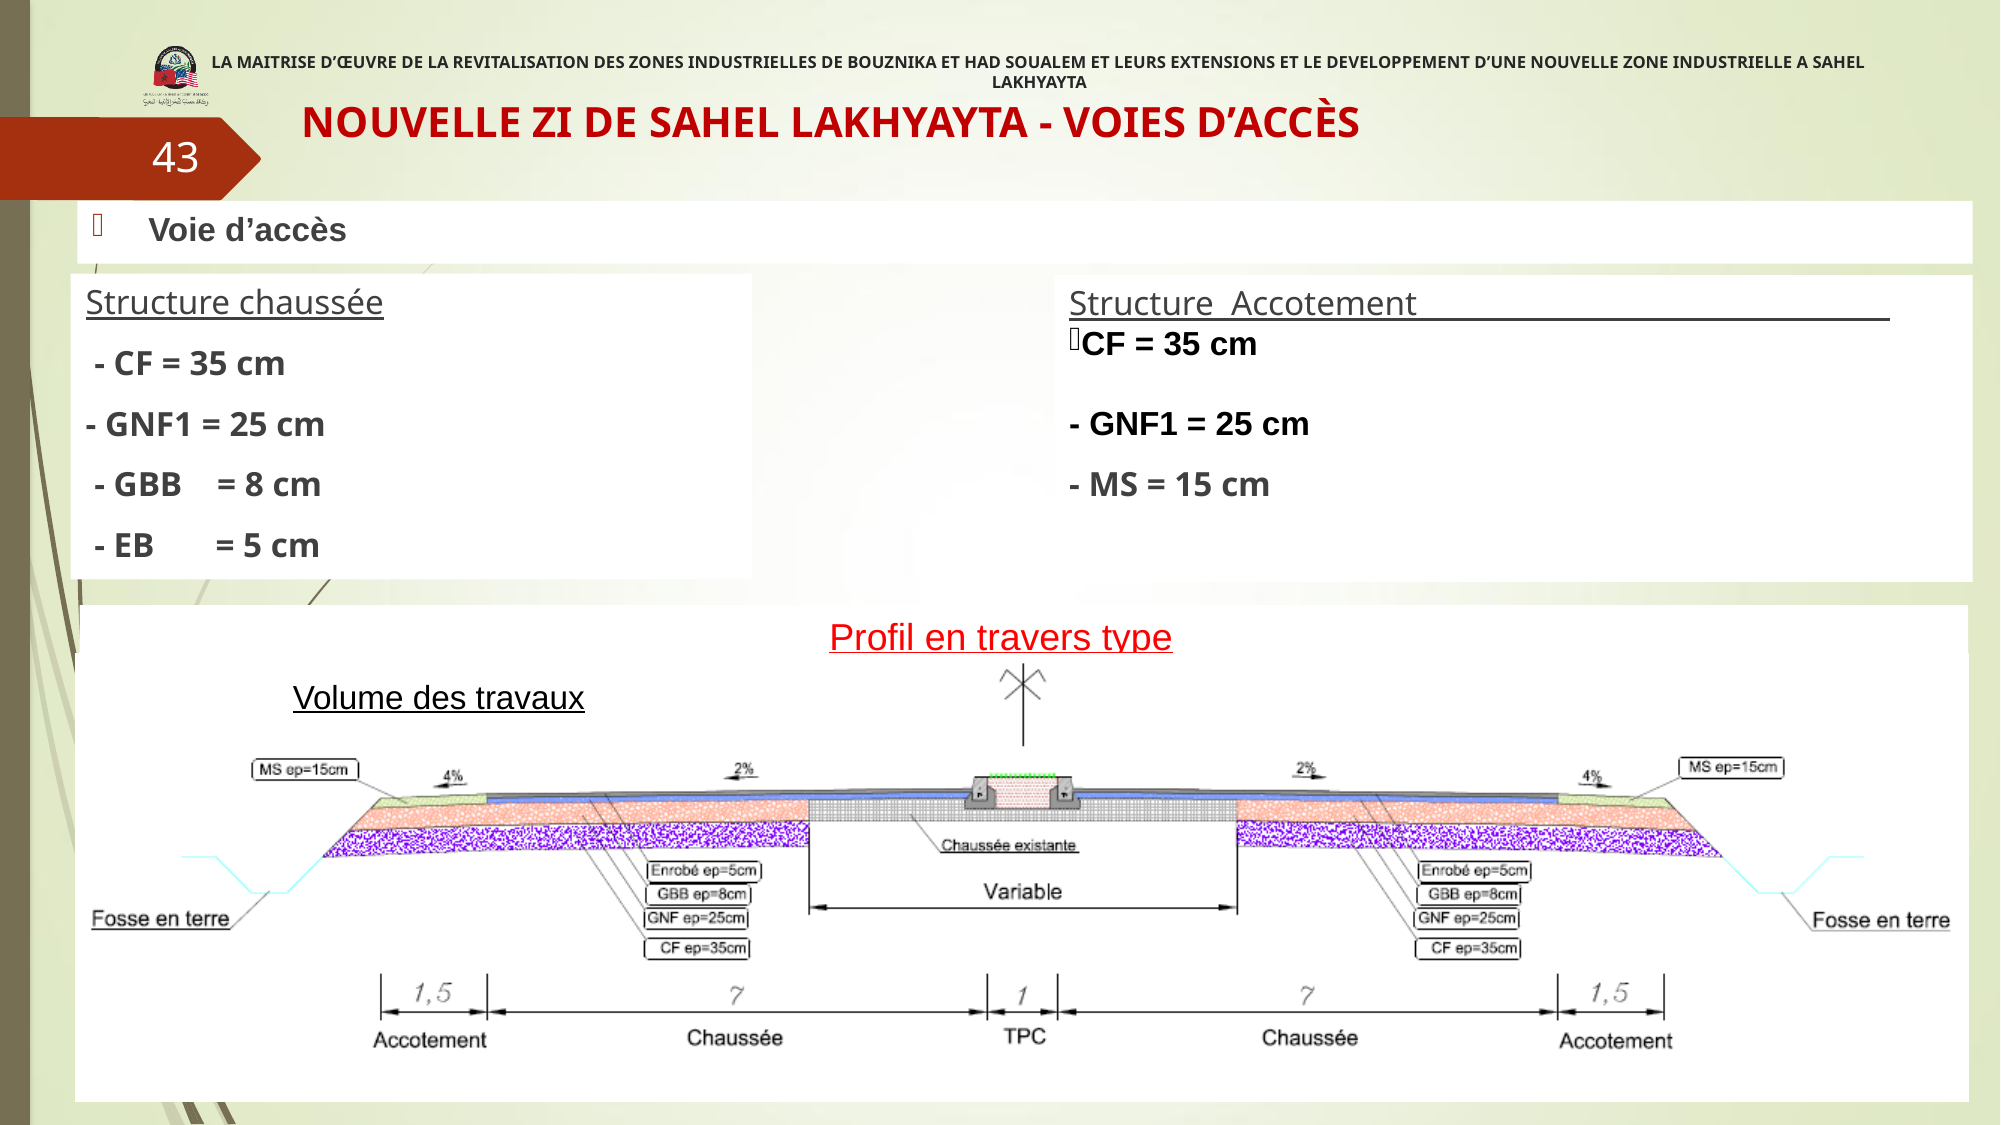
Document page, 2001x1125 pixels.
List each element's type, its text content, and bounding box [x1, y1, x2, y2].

text_box LA MAITRISE D’ŒUVRE DE LA REVITALISATION DES ZONES INDUSTRIELLES DE BOUZNIKA ET HAD SOUALEM ET LEURS EXTENSIONS ET LE DEVELOPPEMENT D’UNE NOUVELLE ZONE INDUSTRIELLE A SAHEL LAKHYAYTA [214, 44, 1889, 113]
text_box NOUVELLE ZI DE SAHEL LAKHYAYTA - VOIES D’ACCÈS [287, 113, 1750, 160]
text_box Profil en travers type [79, 605, 1969, 653]
text_box Structure Accotement CF = 35 cm - GNF1 = 25 cm - MS = 15 cm [1054, 275, 1973, 582]
slide_number 43 [87, 129, 216, 189]
picture [30, 0, 2001, 1125]
picture [82, 580, 205, 605]
list Structure chaussée - CF = 35 cm - GNF1 = 25 cm - GBB = 8 cm - EB = 5 cm [70, 273, 752, 580]
picture [200, 580, 327, 605]
text_box Voie d’accès [77, 200, 1973, 264]
picture [97, 264, 430, 273]
